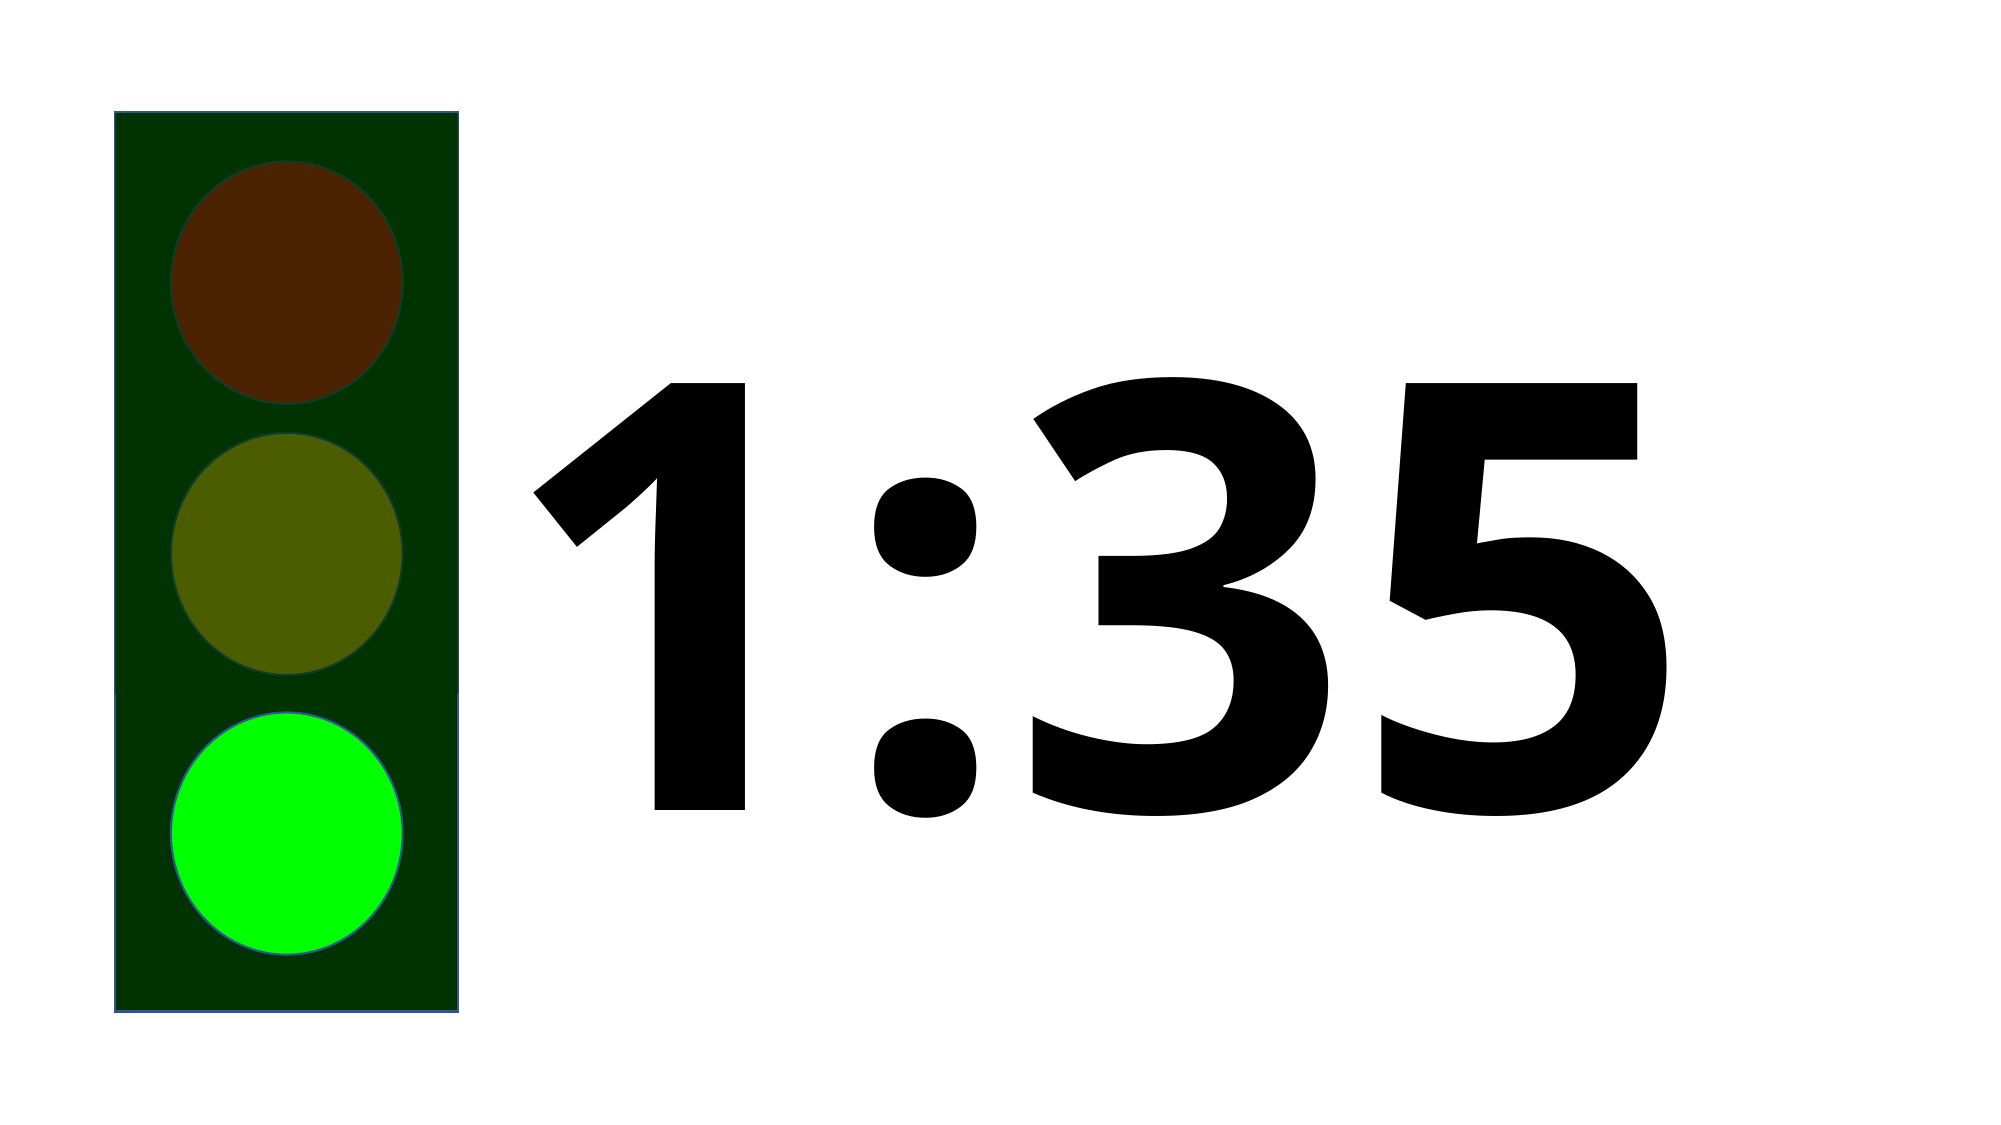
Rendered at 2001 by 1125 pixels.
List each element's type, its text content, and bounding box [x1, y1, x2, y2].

text_box [114, 112, 459, 695]
text_box [169, 711, 404, 956]
text_box [114, 695, 459, 1013]
text_box 1:35 [483, 204, 1924, 938]
